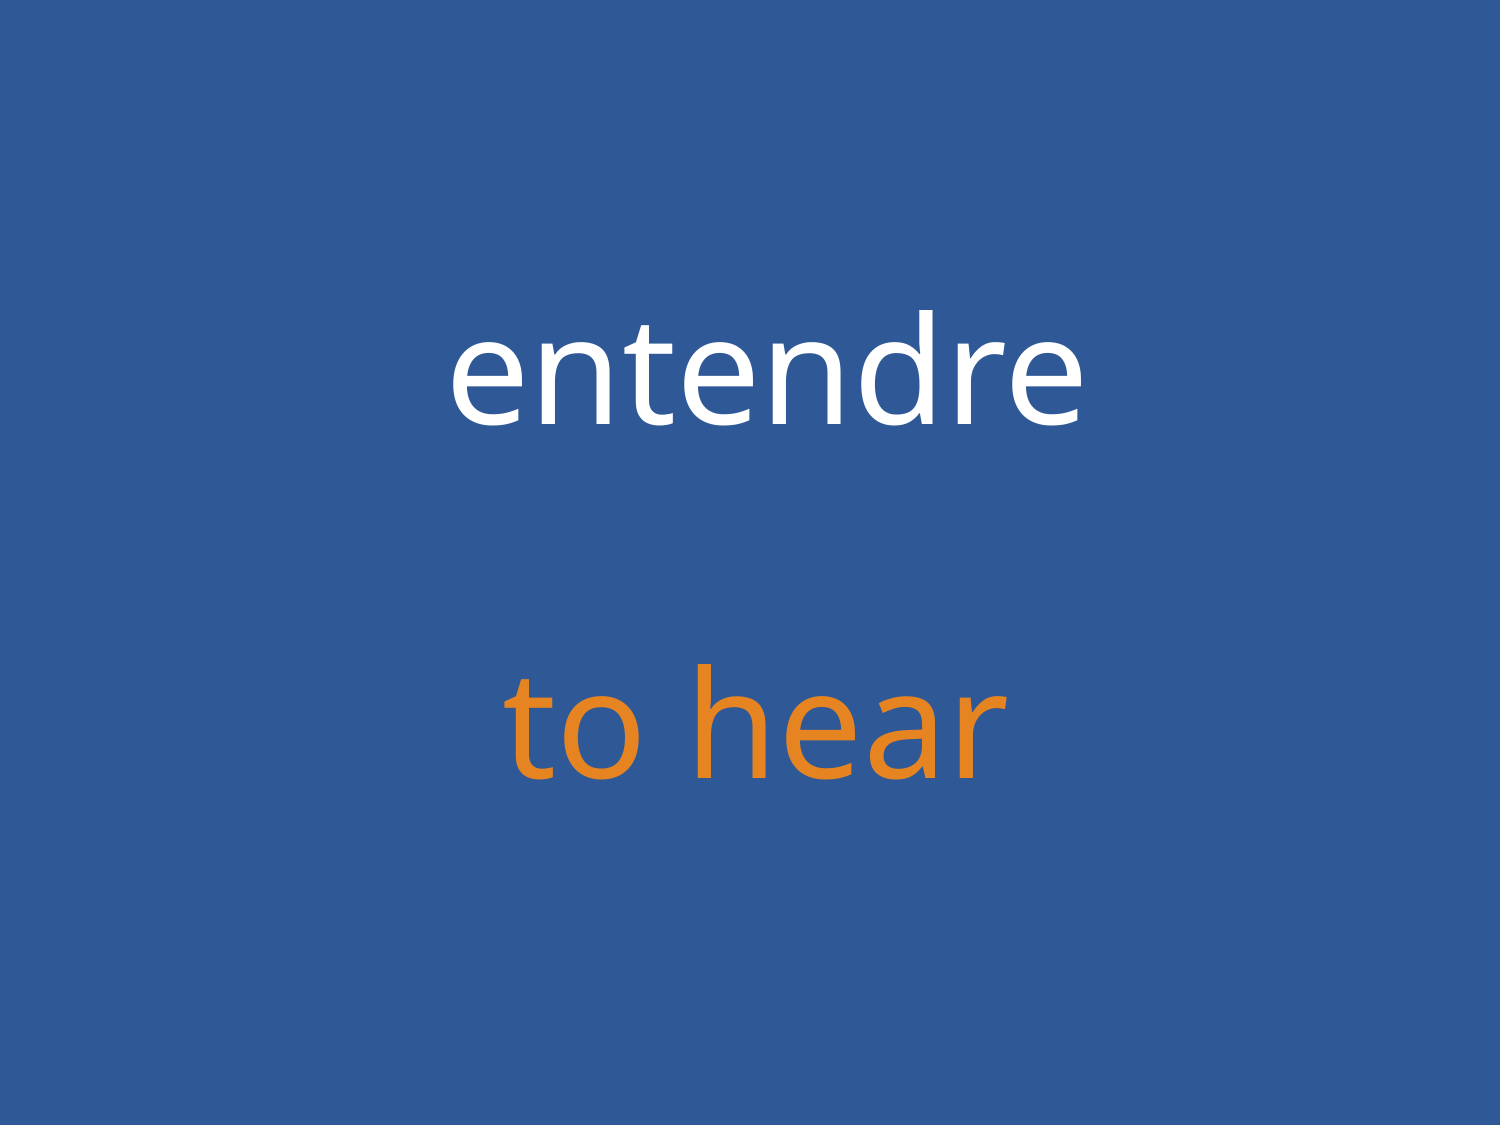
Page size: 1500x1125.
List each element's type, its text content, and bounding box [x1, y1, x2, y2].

text_box to hear [301, 621, 1211, 817]
text_box entendre [301, 267, 1235, 462]
